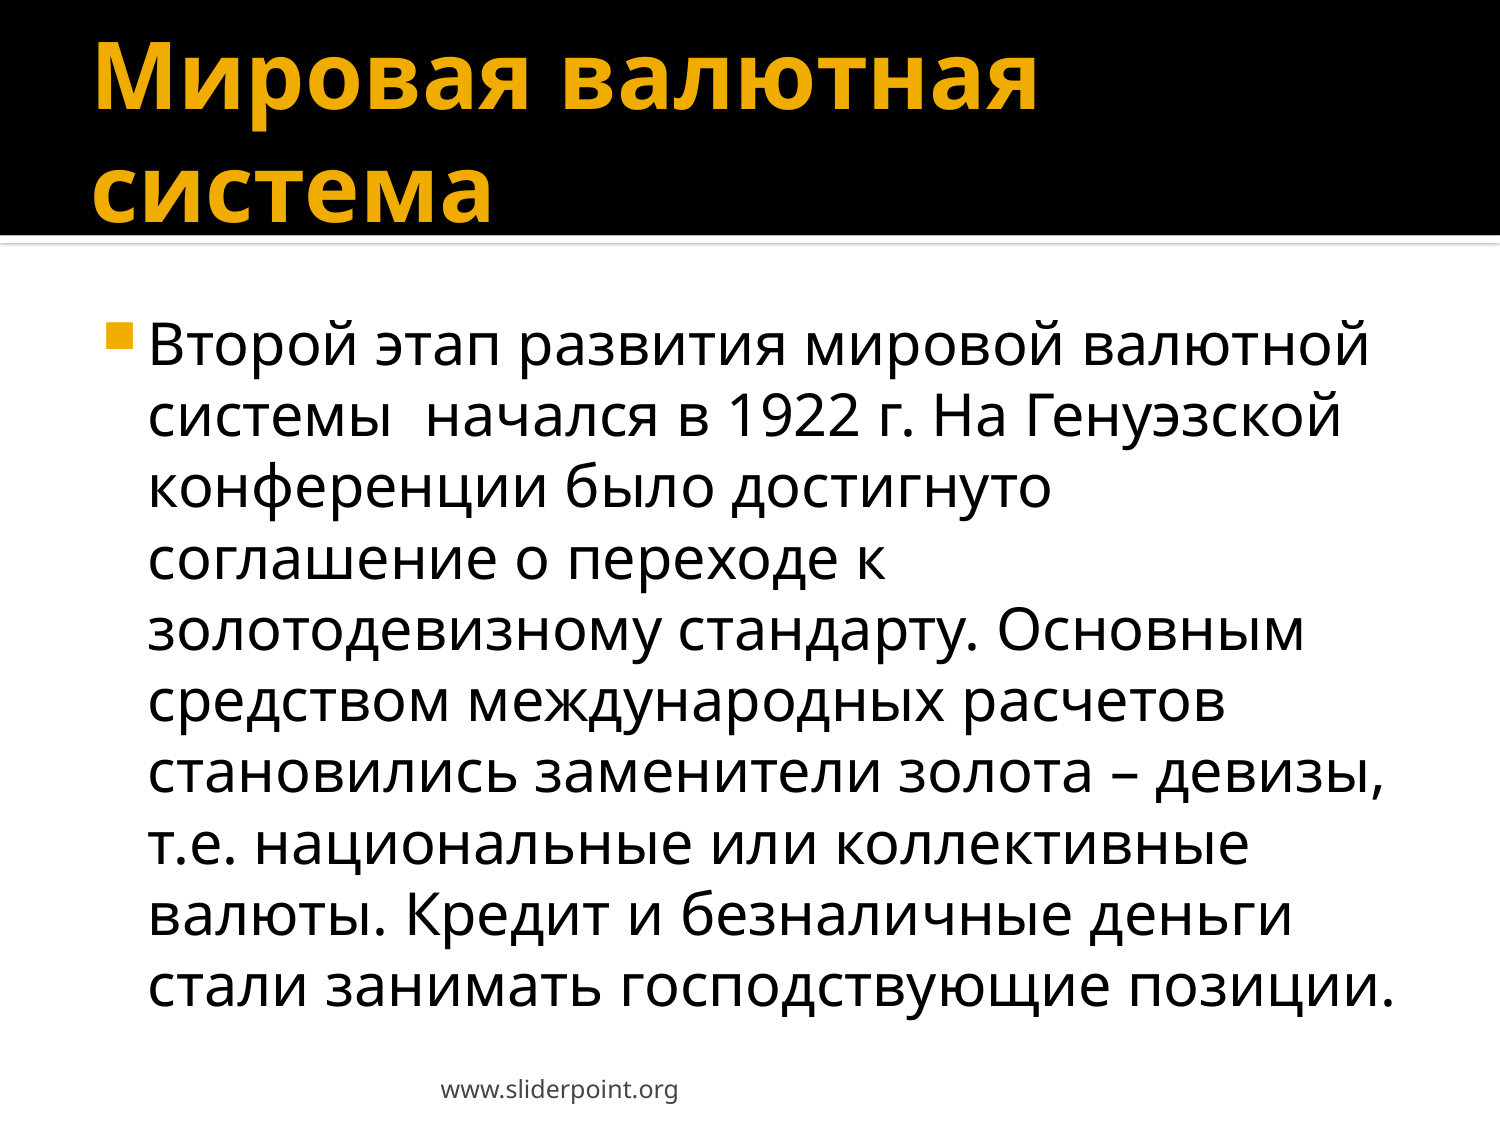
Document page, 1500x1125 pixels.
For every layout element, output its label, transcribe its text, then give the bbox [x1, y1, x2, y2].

footer www.sliderpoint.org [433, 1062, 1337, 1108]
list Второй этап развития мировой валютной системы начался в 1922 г. На Генуэзской конференции было достигнуто соглашение о переходе к золотодевизному стандарту. Основным средством международных расчетов становились заменители золота – девизы, т.е. национальные или коллективные валюты. Кредит и безналичные деньги стали занимать господствующие позиции. [75, 291, 1425, 1050]
title Мировая валютная система [75, 25, 1425, 231]
